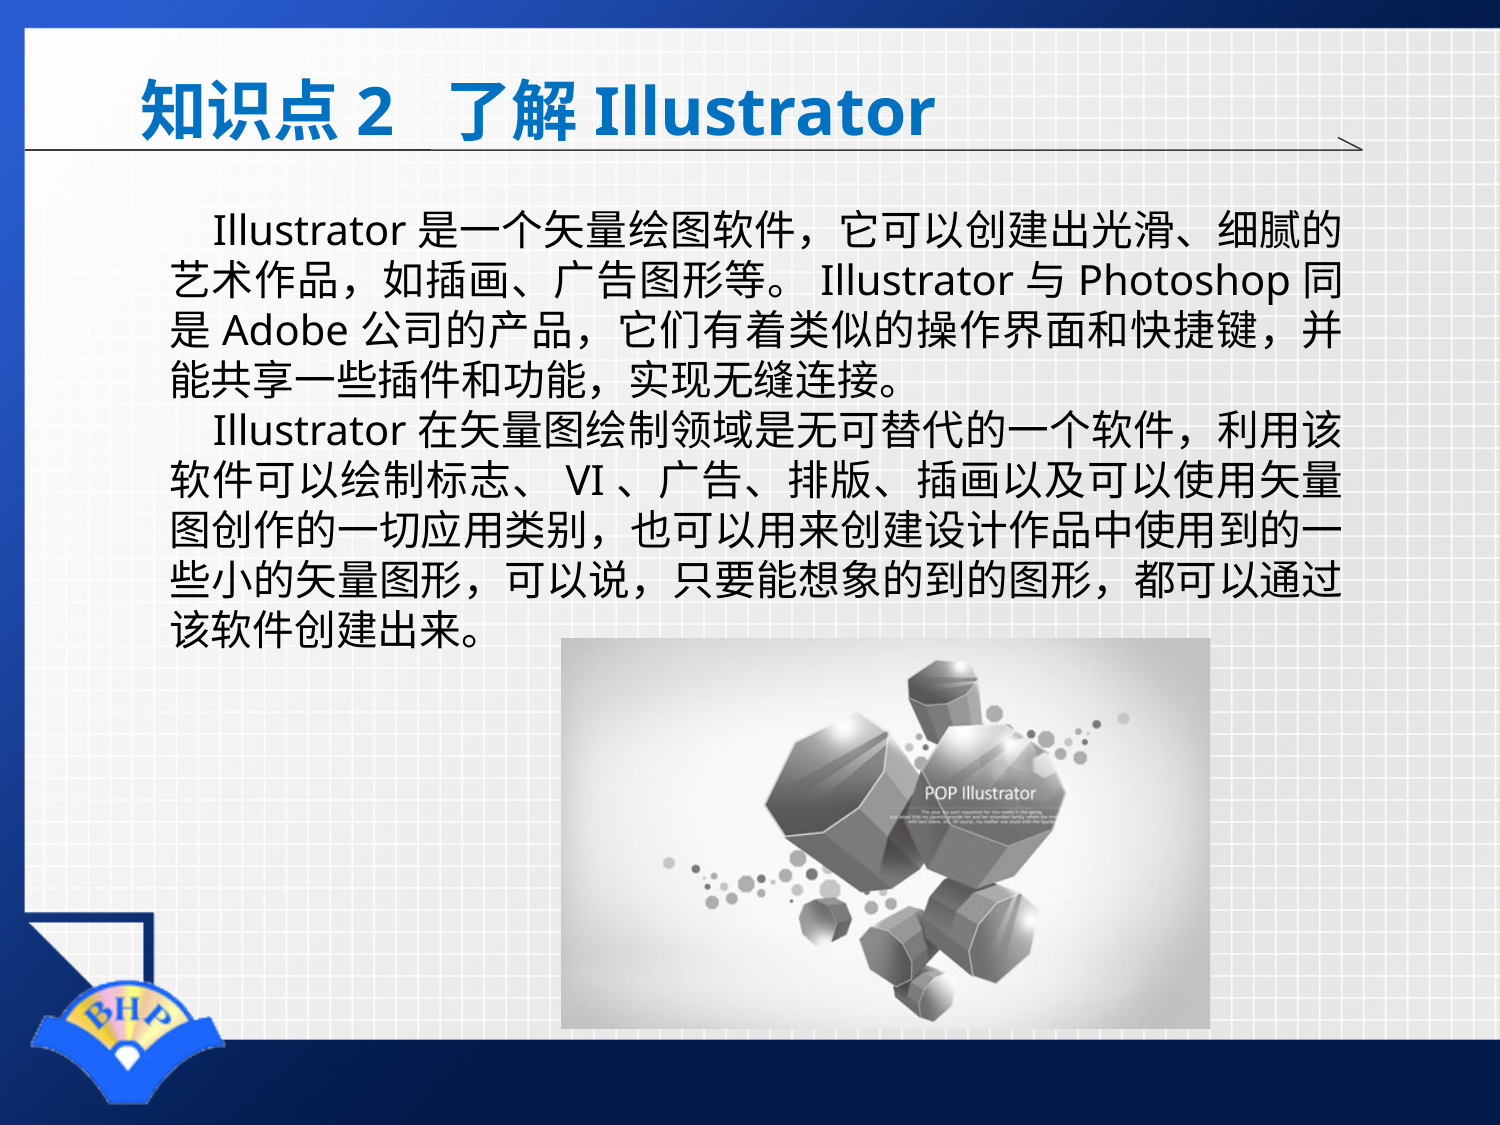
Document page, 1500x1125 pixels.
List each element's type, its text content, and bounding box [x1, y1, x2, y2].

picture [0, 0, 1500, 1125]
text_box Illustrator是一个矢量绘图软件，它可以创建出光滑、细腻的艺术作品，如插画、广告图形等。Illustrator与Photoshop同是Adobe公司的产品，它们有着类似的操作界面和快捷键，并能共享一些插件和功能，实现无缝连接。 Illustrator在矢量图绘制领域是无可替代的一个软件，利用该软件可以绘制标志、VI、广告、排版、插画以及可以使用矢量图创作的一切应用类别，也可以用来创建设计作品中使用到的一些小的矢量图形，可以说，只要能想象的到的图形，都可以通过该软件创建出来。 [154, 196, 1359, 787]
title 知识点2 了解Illustrator [125, 62, 1388, 155]
